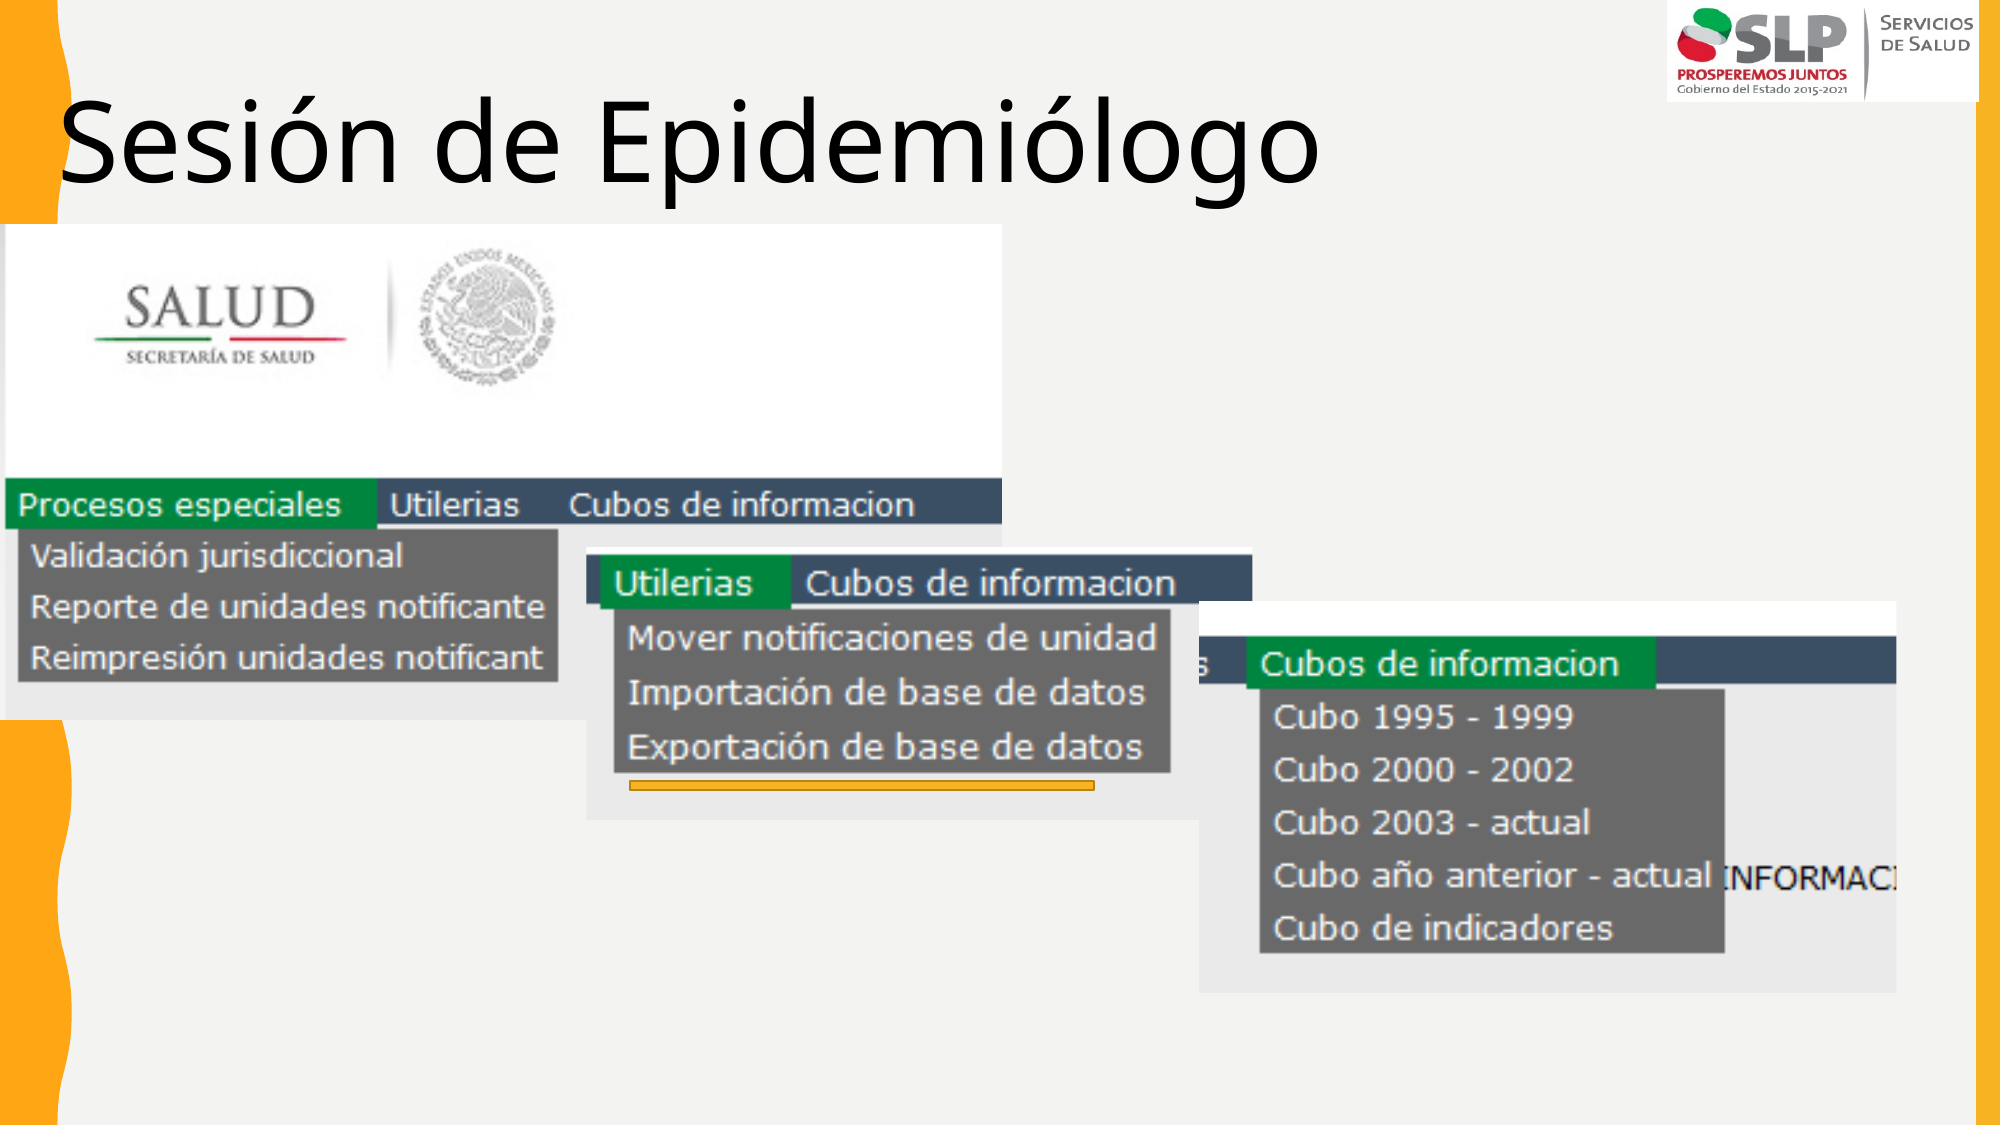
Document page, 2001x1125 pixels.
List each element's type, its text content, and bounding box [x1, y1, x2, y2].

picture [0, 224, 1897, 993]
picture [1667, 0, 1979, 102]
text_box Sesión de Epidemiólogo [42, 62, 1340, 213]
